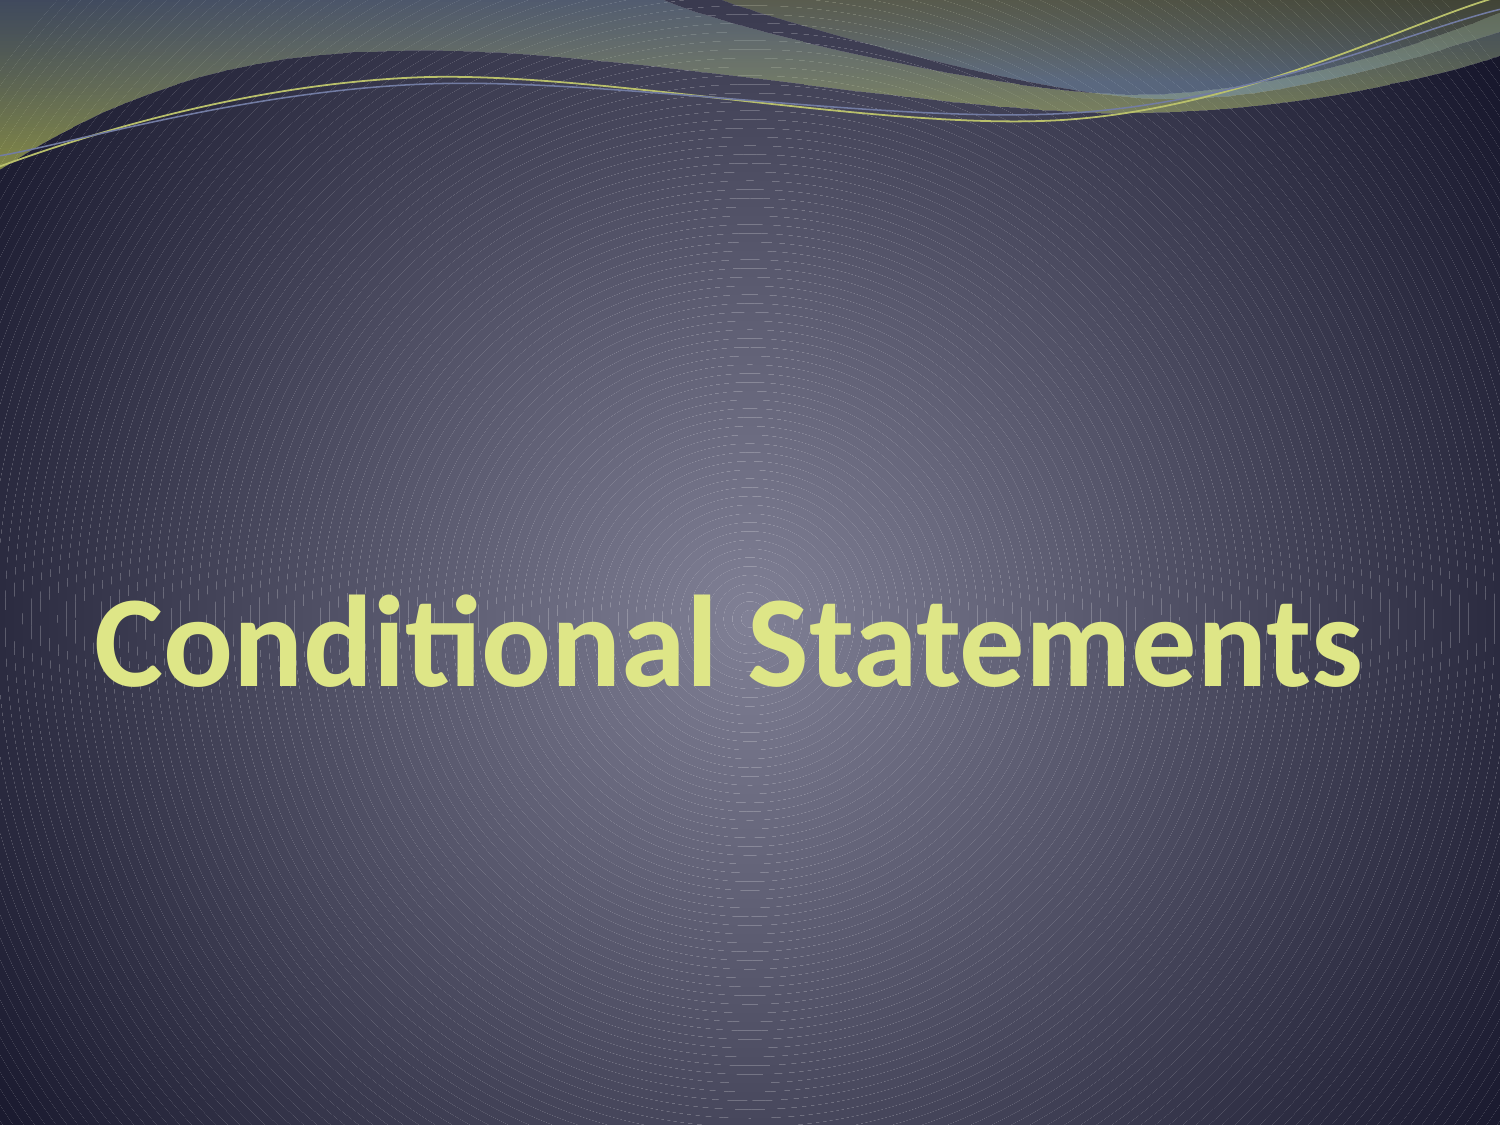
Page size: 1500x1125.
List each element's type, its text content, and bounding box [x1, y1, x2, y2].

title Conditional Statements [87, 412, 1376, 713]
